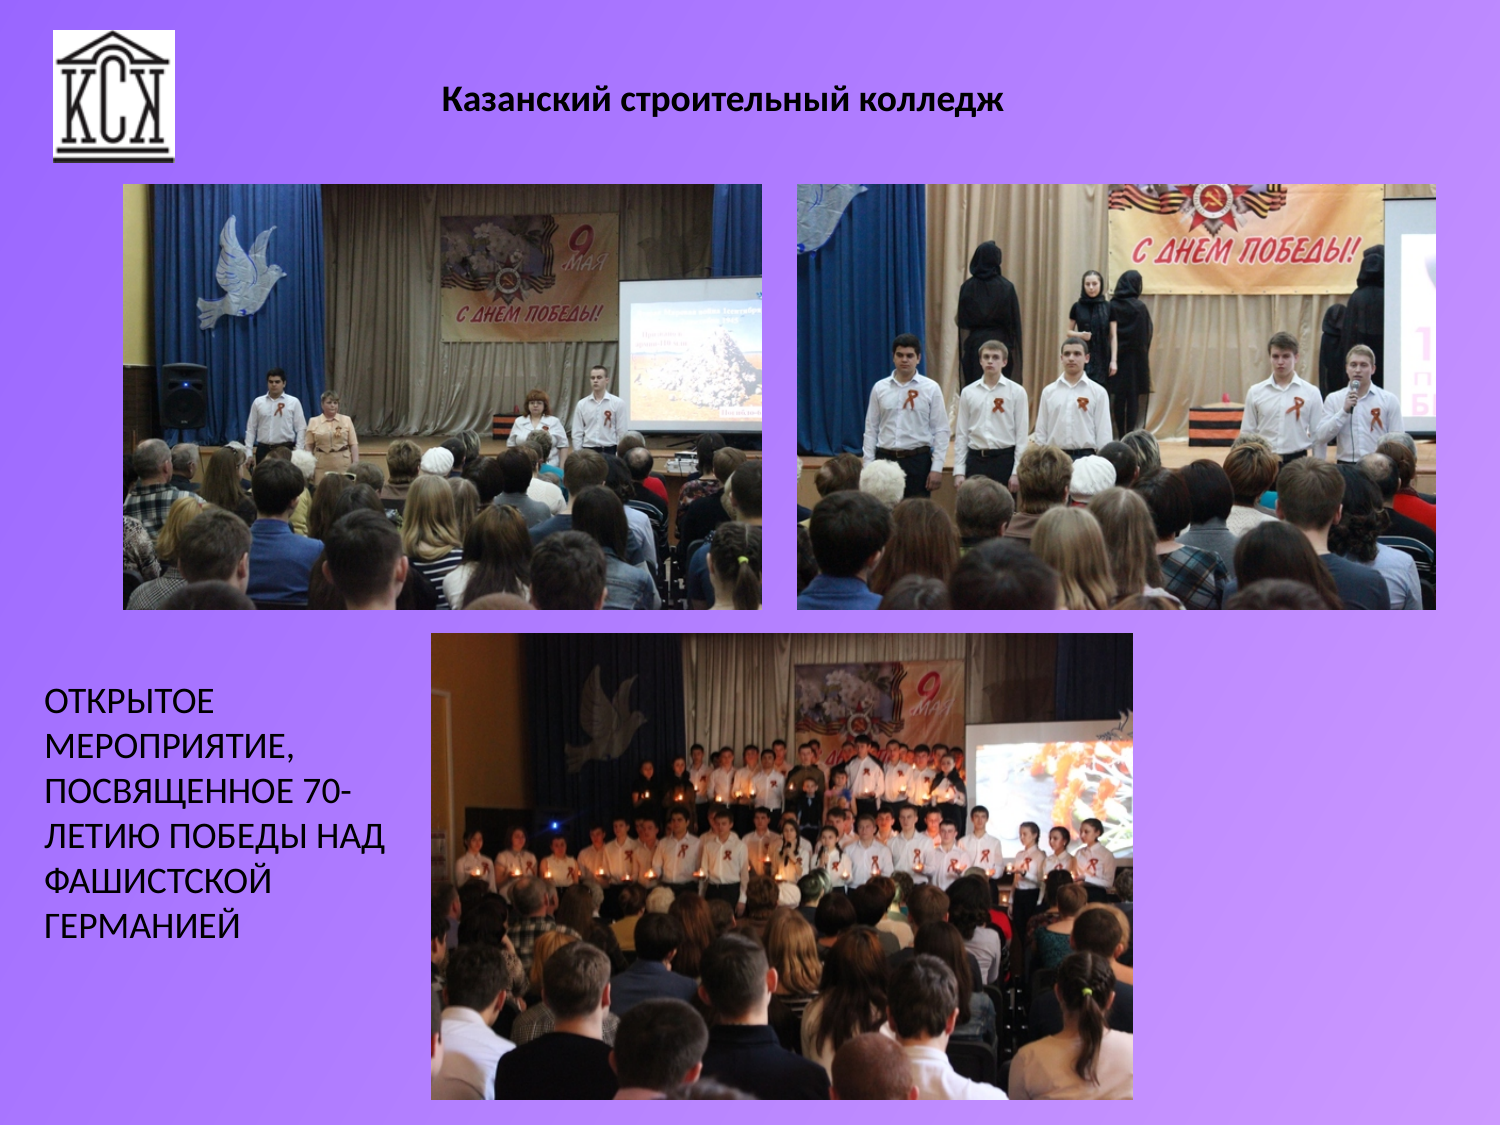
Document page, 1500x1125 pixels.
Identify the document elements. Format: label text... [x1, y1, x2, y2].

picture [123, 184, 763, 610]
text_box ОТКРЫТОЕ МЕРОПРИЯТИЕ, ПОСВЯЩЕННОЕ 70-ЛЕТИЮ ПОБЕДЫ НАД ФАШИСТСКОЙ ГЕРМАНИЕЙ [29, 668, 420, 954]
text_box Казанский строительный колледж [348, 66, 1099, 127]
picture [52, 30, 176, 163]
picture [430, 633, 1133, 1100]
picture [796, 184, 1436, 610]
